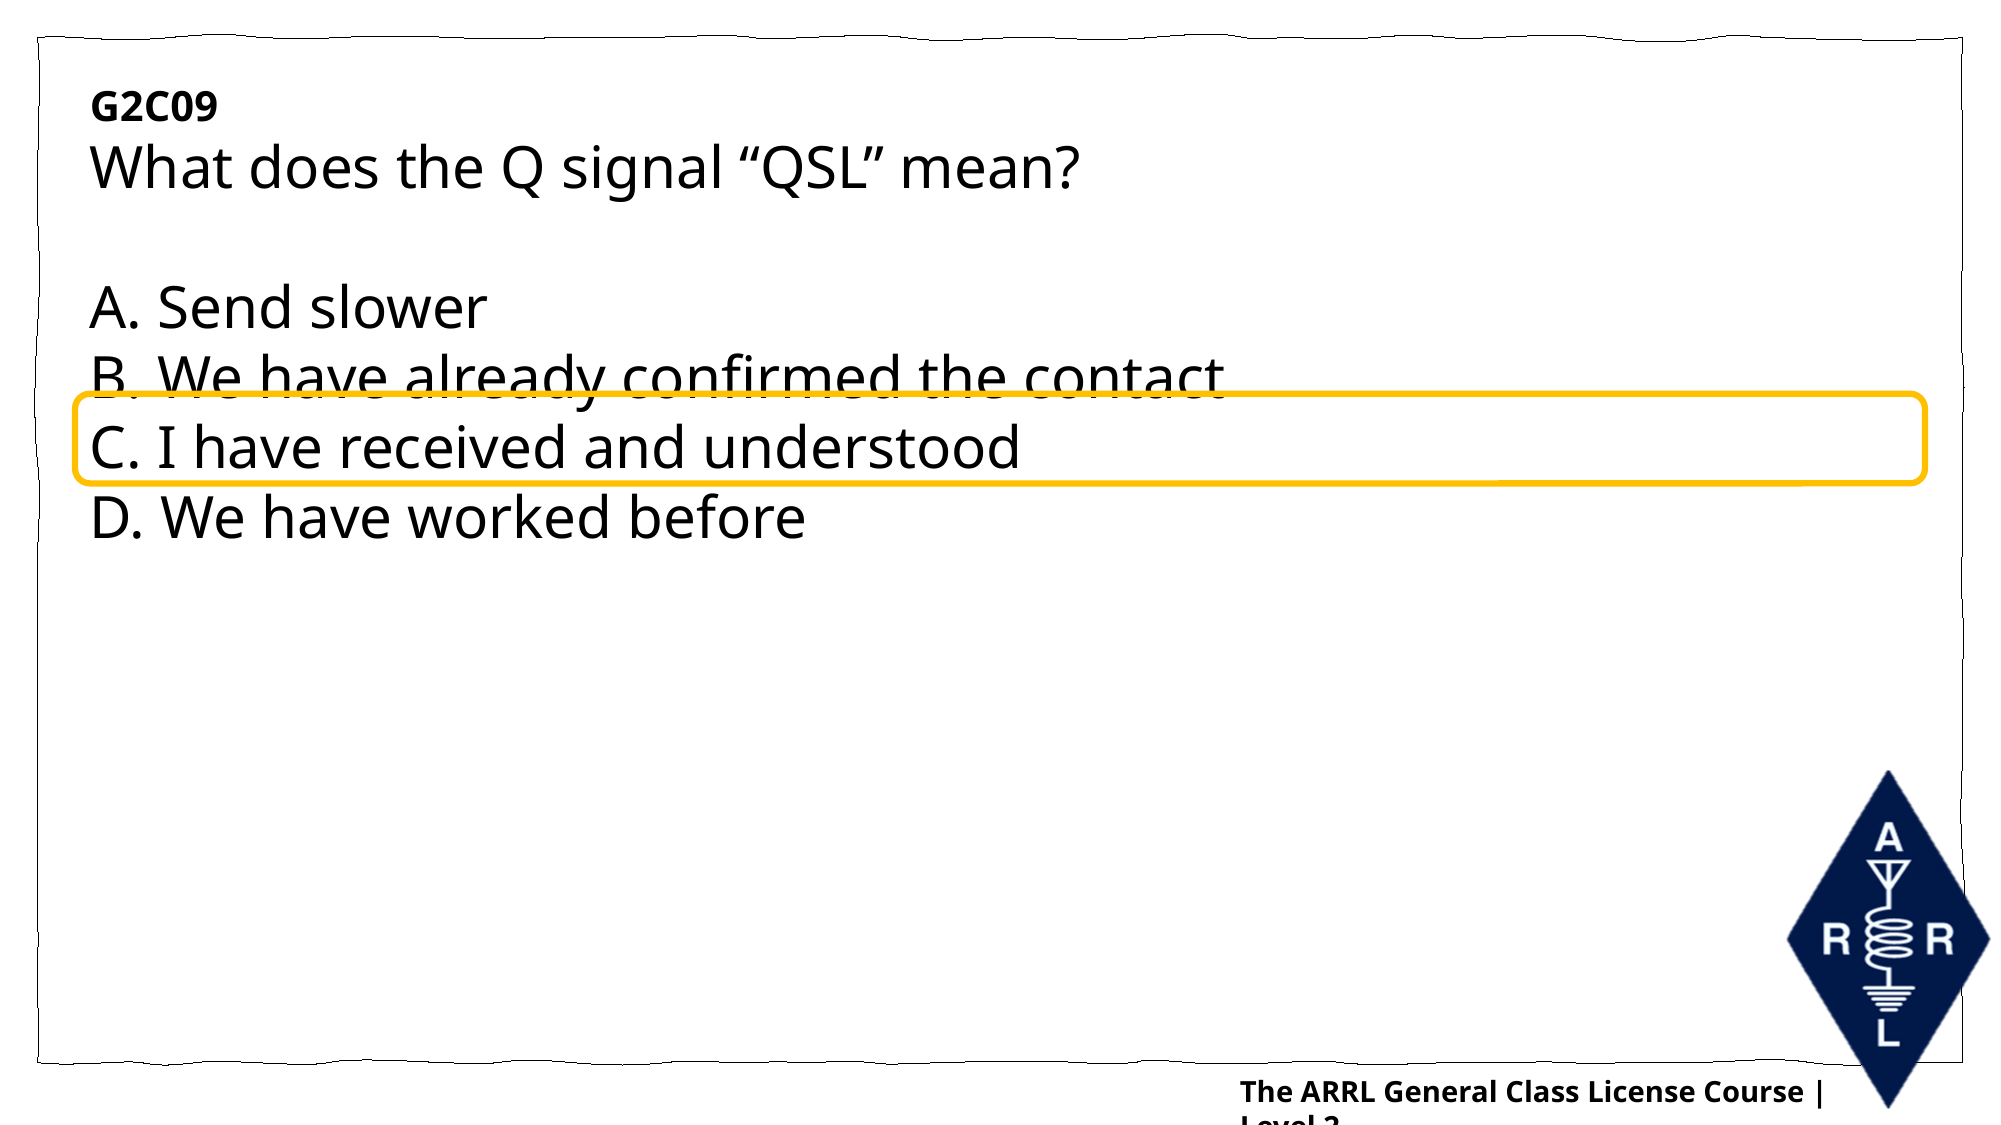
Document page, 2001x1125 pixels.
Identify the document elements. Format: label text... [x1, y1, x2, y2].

text_box [73, 392, 1927, 485]
text_box G2C09 What does the Q signal “QSL” mean? A. Send slower B. We have already confirmed the contact C. I have received and understood D. We have worked before [75, 72, 1850, 400]
picture [1773, 752, 1999, 1125]
text_box G2C09 What does the Q signal “QSL” mean? A. Send slower B. We have already confirmed the contact C. I have received and understood D. We have worked before [75, 477, 1850, 558]
